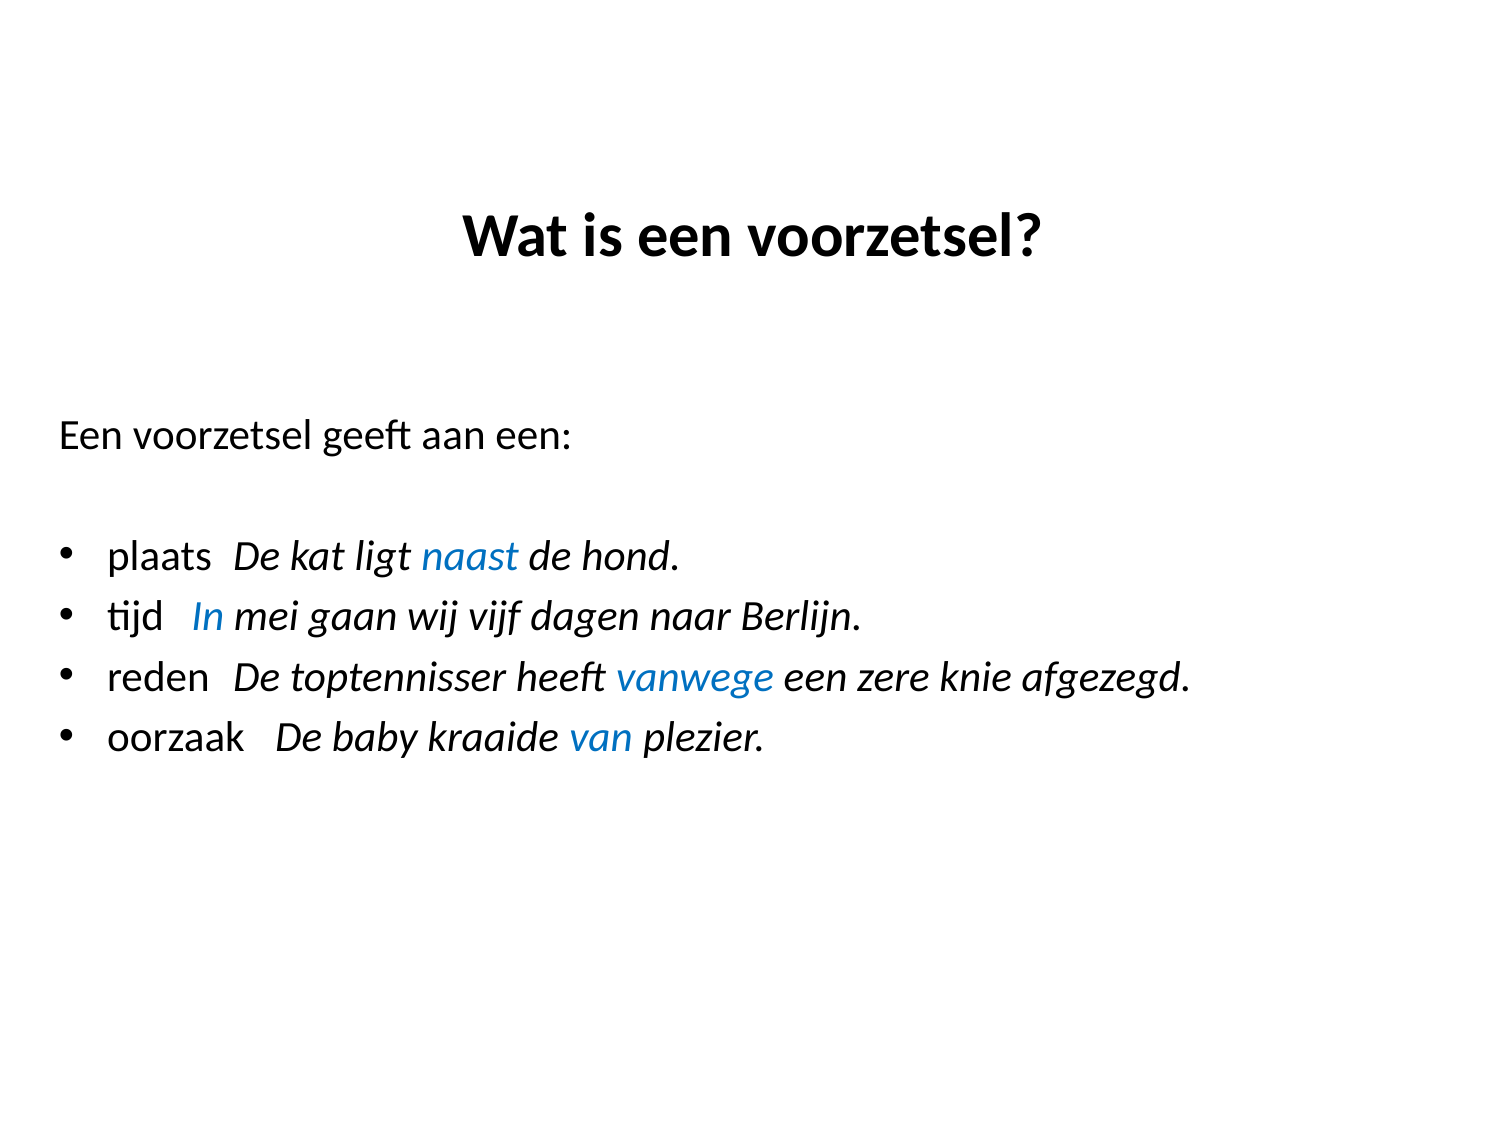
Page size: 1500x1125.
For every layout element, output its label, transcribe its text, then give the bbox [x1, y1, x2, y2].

title Wat is een voorzetsel? [77, 99, 1428, 288]
list Een voorzetsel geeft aan een: plaats De kat ligt naast de hond. tijd In mei gaan wij vijf dagen naar Berlijn. reden De toptennisser heeft vanwege een zere knie afgezegd. oorzaak De baby kraaide van plezier. [43, 373, 1500, 1125]
